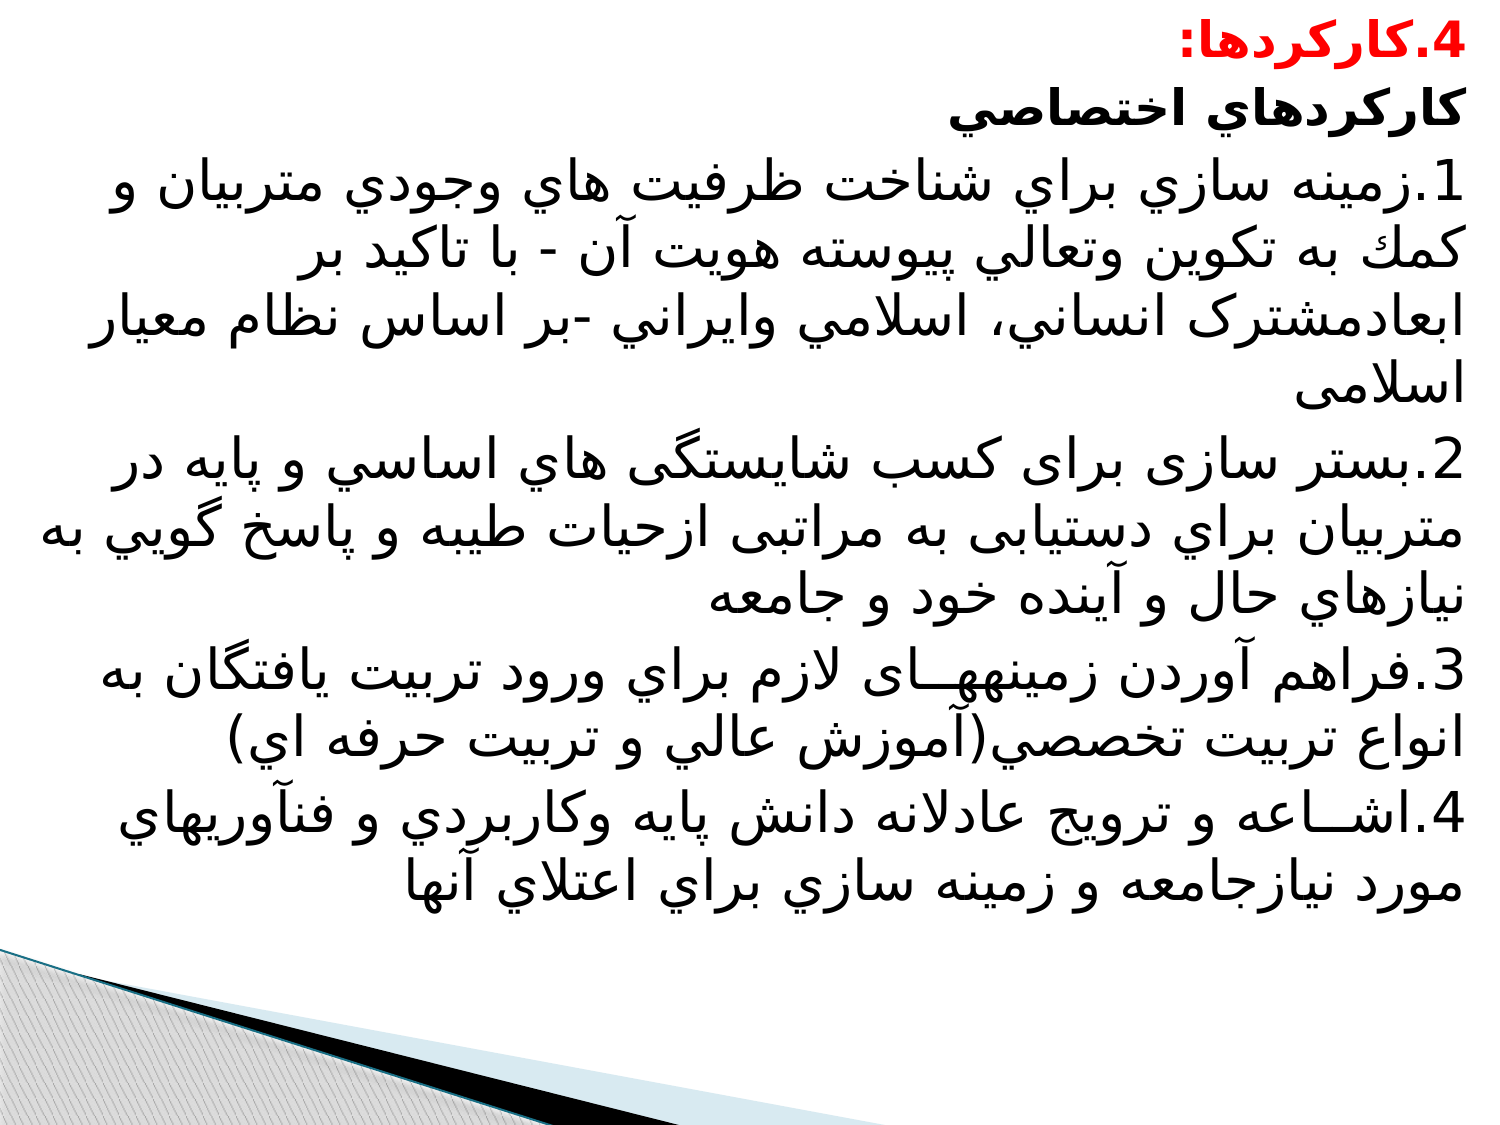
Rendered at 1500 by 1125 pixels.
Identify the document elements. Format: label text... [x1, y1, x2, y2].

list 4.کارکردها: کارکردهاي اختصاصي 1.زمينه سازي براي شناخت ظرفيت هاي وجودي متربيان و كمك به تکوين وتعالي پيوسته هويت آن - با تاکيد بر ابعادمشترک انساني، اسلامي وايراني -بر اساس نظام معيار اسلامی 2.بستر سازی برای کسب شايستگی هاي اساسي و پايه در متربيان براي دستيابی به مراتبی ازحيات طيبه و پاسخ گويي به نيازهاي حال و آينده خود و جامعه 3.فراهم آوردن زمينههــای لازم براي ورود تربيت يافتگان به انواع تربيت تخصصي(آموزش عالي و تربيت حرفه اي) 4.اشــاعه و ترويج عادلانه دانش پايه وكاربردي و فنآوريهاي مورد نيازجامعه و زمينه سازي براي اعتلاي آنها [0, 0, 1500, 1125]
